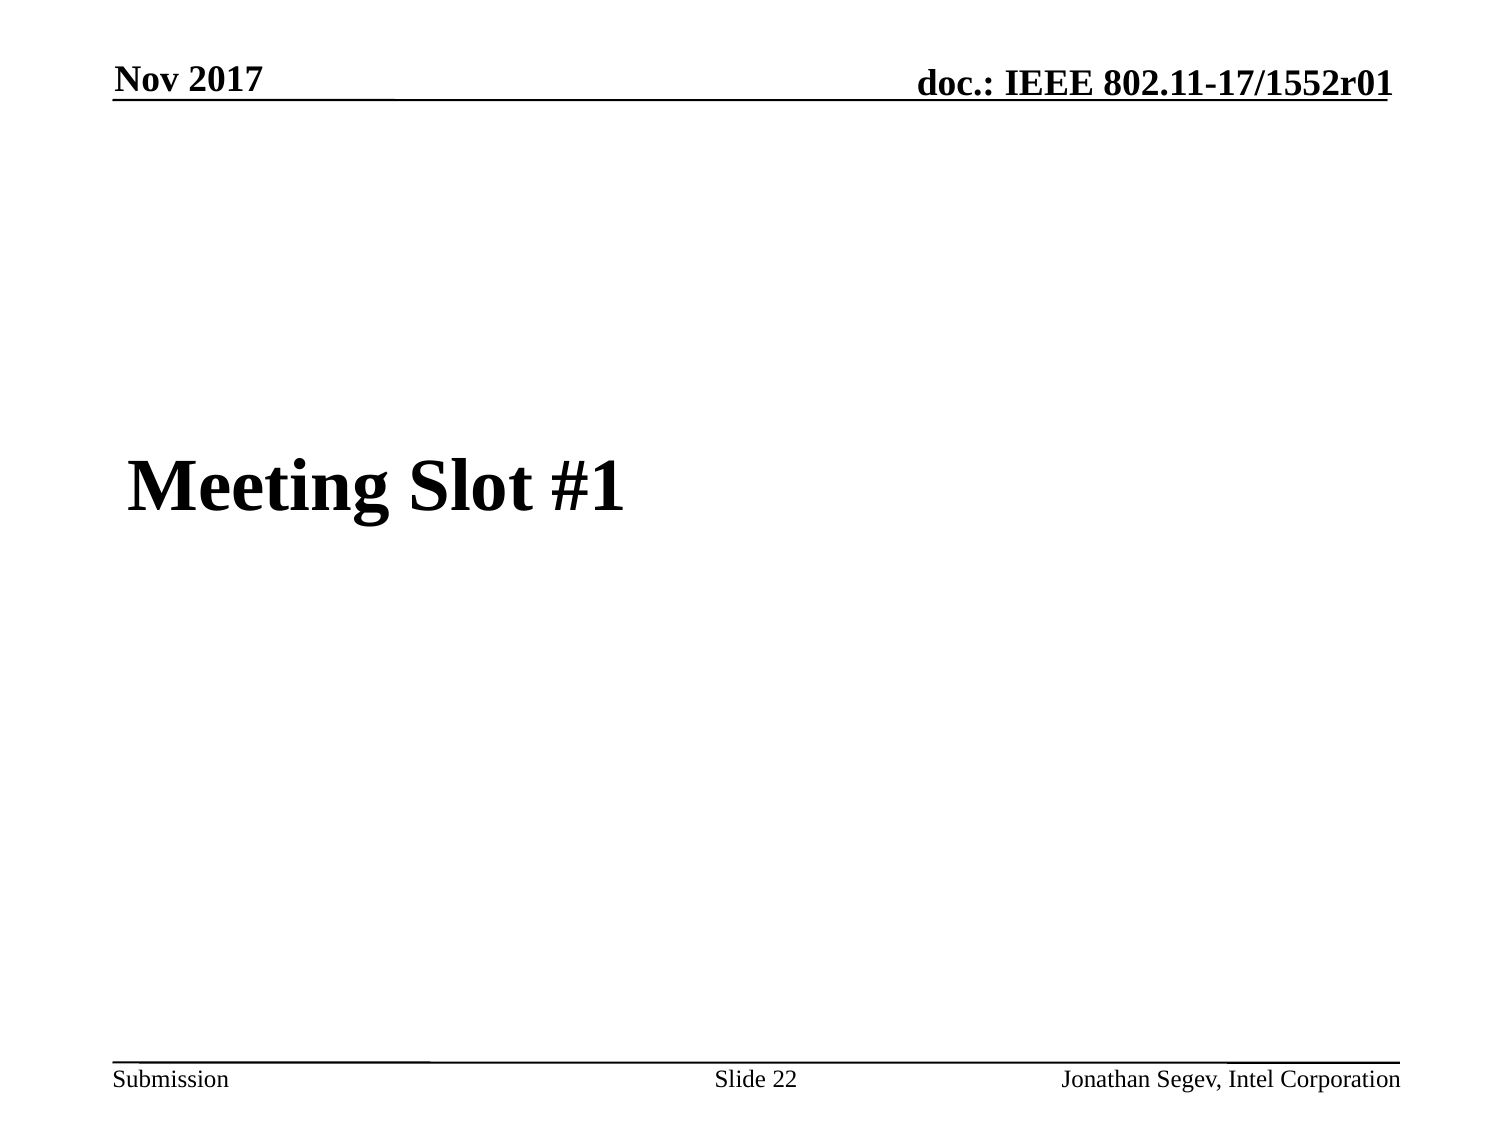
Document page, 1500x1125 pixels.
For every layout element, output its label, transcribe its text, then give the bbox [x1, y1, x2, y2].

slide_number Slide 22 [712, 1061, 800, 1123]
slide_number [114, 54, 423, 100]
list Meeting Slot #1 [112, 324, 1388, 1000]
footer Jonathan Segev, Intel Corporation [878, 1061, 1402, 1093]
